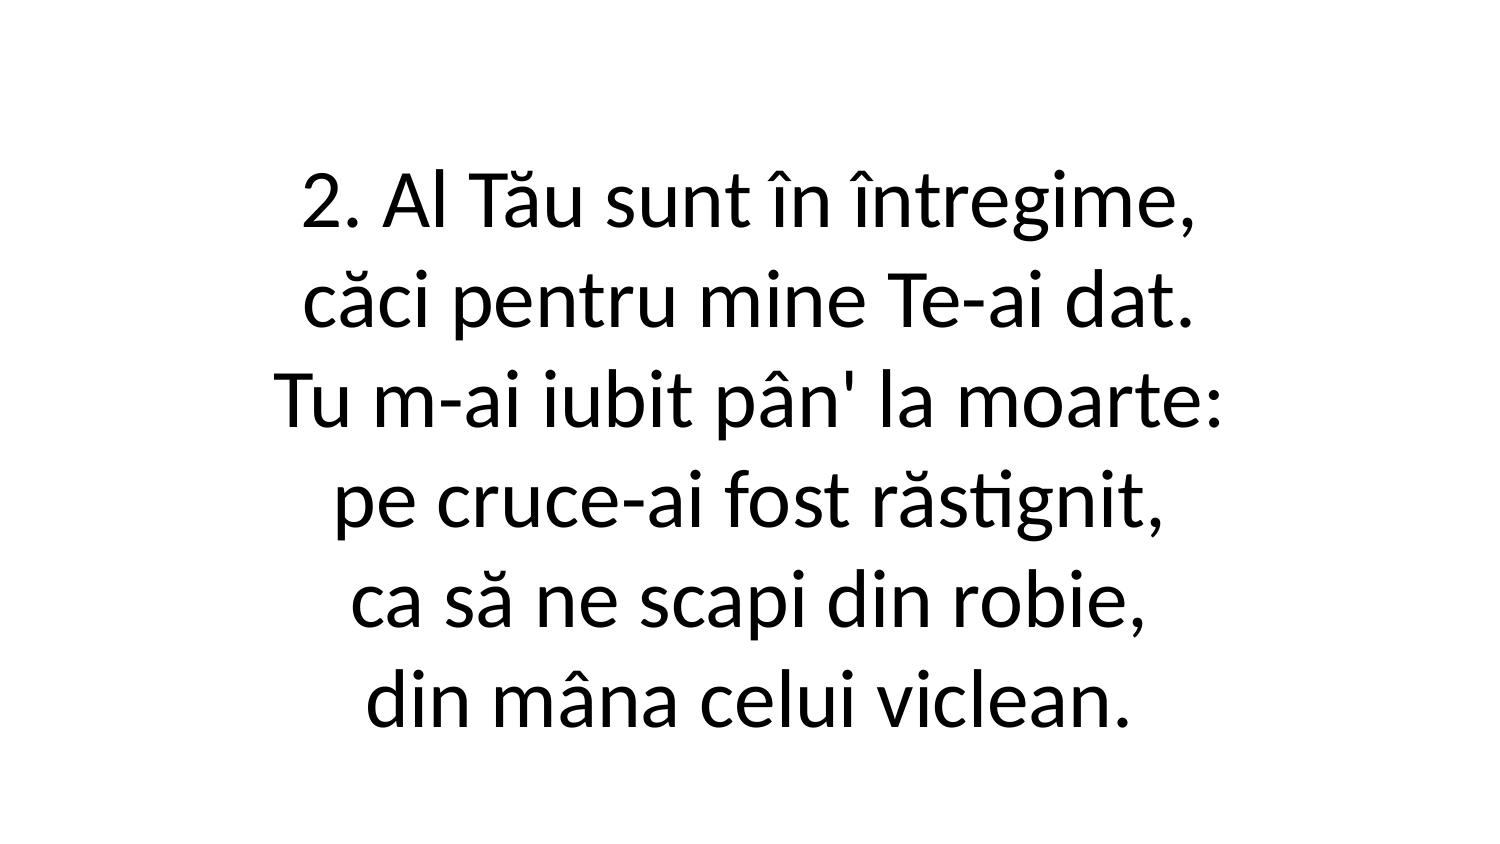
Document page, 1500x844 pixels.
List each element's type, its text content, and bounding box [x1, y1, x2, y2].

text_box 2. Al Tău sunt în întregime, căci pentru mine Te-ai dat. Tu m-ai iubit pân' la moarte: pe cruce-ai fost răstignit, ca să ne scapi din robie, din mâna celui viclean. [258, 92, 1242, 752]
